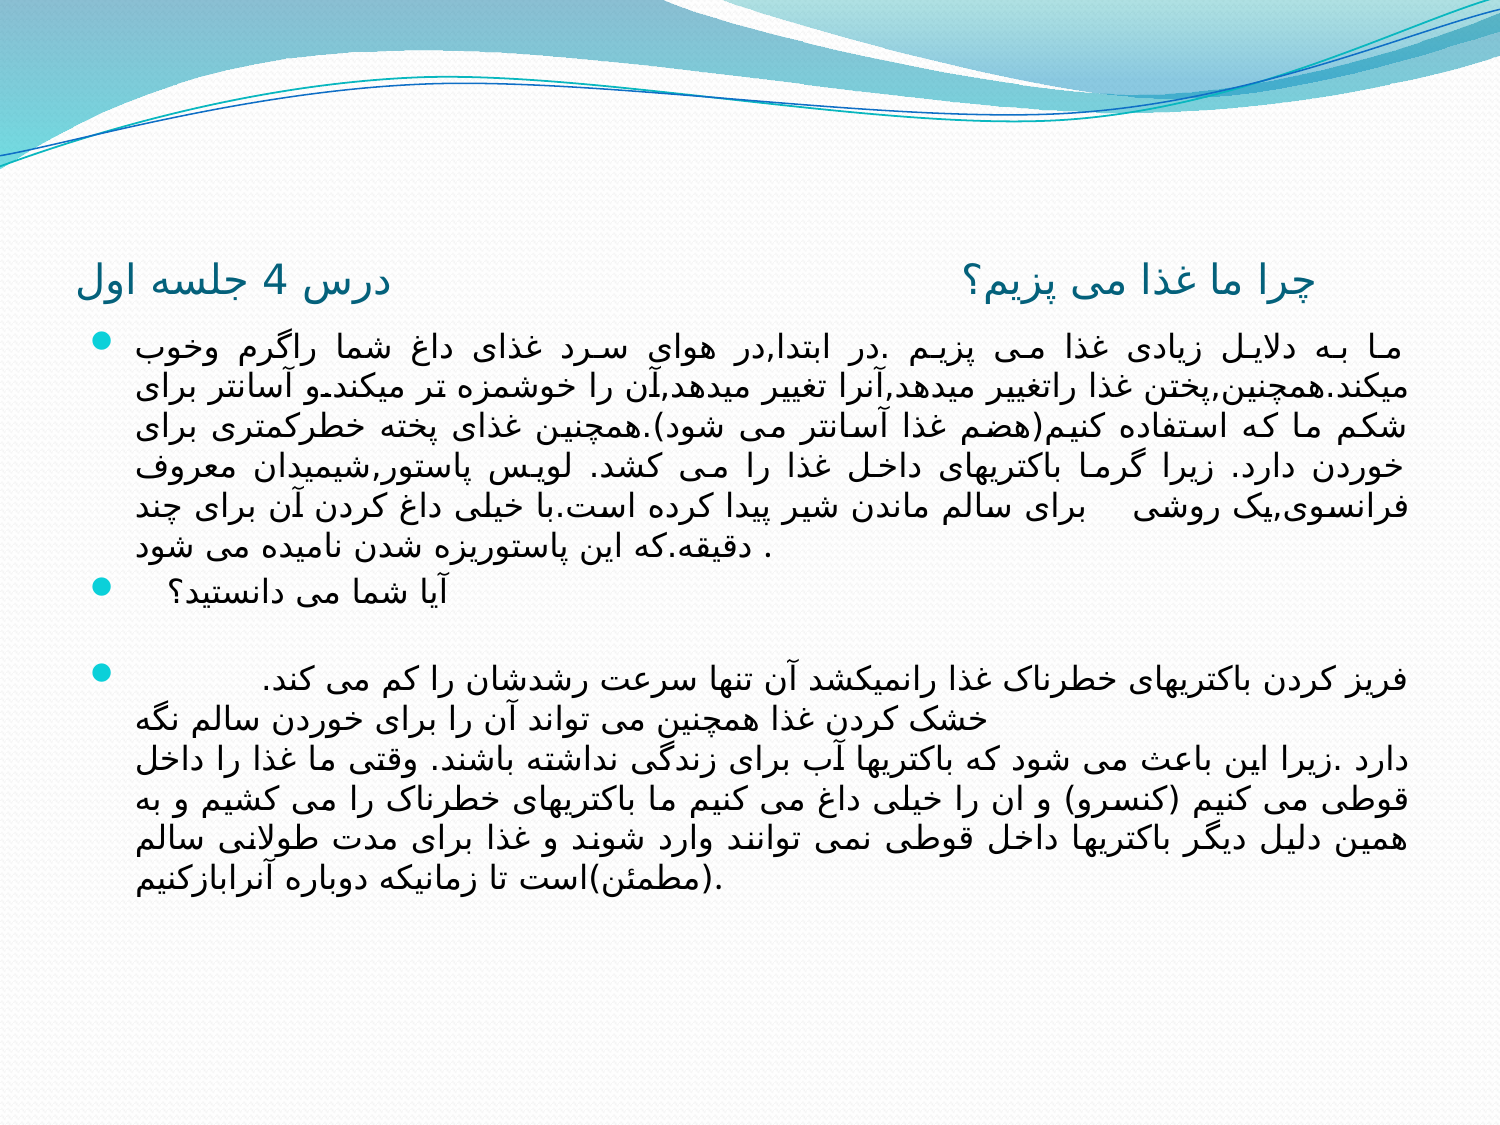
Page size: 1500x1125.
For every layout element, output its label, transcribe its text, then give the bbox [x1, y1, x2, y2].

title چرا ما غذا می پزیم؟ درس 4 جلسه اول [75, 115, 1425, 303]
list ما به دلایل زیادی غذا می پزیم .در ابتدا,در هوای سرد غذای داغ شما راگرم وخوب میکند.همچنین,پختن غذا راتغییر میدهد,آنرا تغییر میدهد,آن را خوشمزه تر میکند.و آسانتر برای شکم ما که استفاده کنیم(هضم غذا آسانتر می شود).همچنین غذای پخته خطرکمتری برای خوردن دارد. زیرا گرما باکتریهای داخل غذا را می کشد. لویس پاستور,شیمیدان معروف فرانسوی,یک روشی برای سالم ماندن شیر پیدا کرده است.با خیلی داغ کردن آن برای چند دقیقه.که این پاستوریزه شدن نامیده می شود . آیا شما می دانستید؟ فریز کردن باکتریهای خطرناک غذا رانمیکشد آن تنها سرعت رشدشان را کم می کند. خشک کردن غذا همچنین می تواند آن را برای خوردن سالم نگه دارد .زیرا این باعث می شود که باکتریها آب برای زندگی نداشته باشند. وقتی ما غذا را داخل قوطی می کنیم (کنسرو) و ان را خیلی داغ می کنیم ما باکتریهای خطرناک را می کشیم و به همین دلیل دیگر باکتریها داخل قوطی نمی توانند وارد شوند و غذا برای مدت طولانی سالم (مطمئن)است تا زمانیکه دوباره آنرابازکنیم. [75, 317, 1425, 1038]
